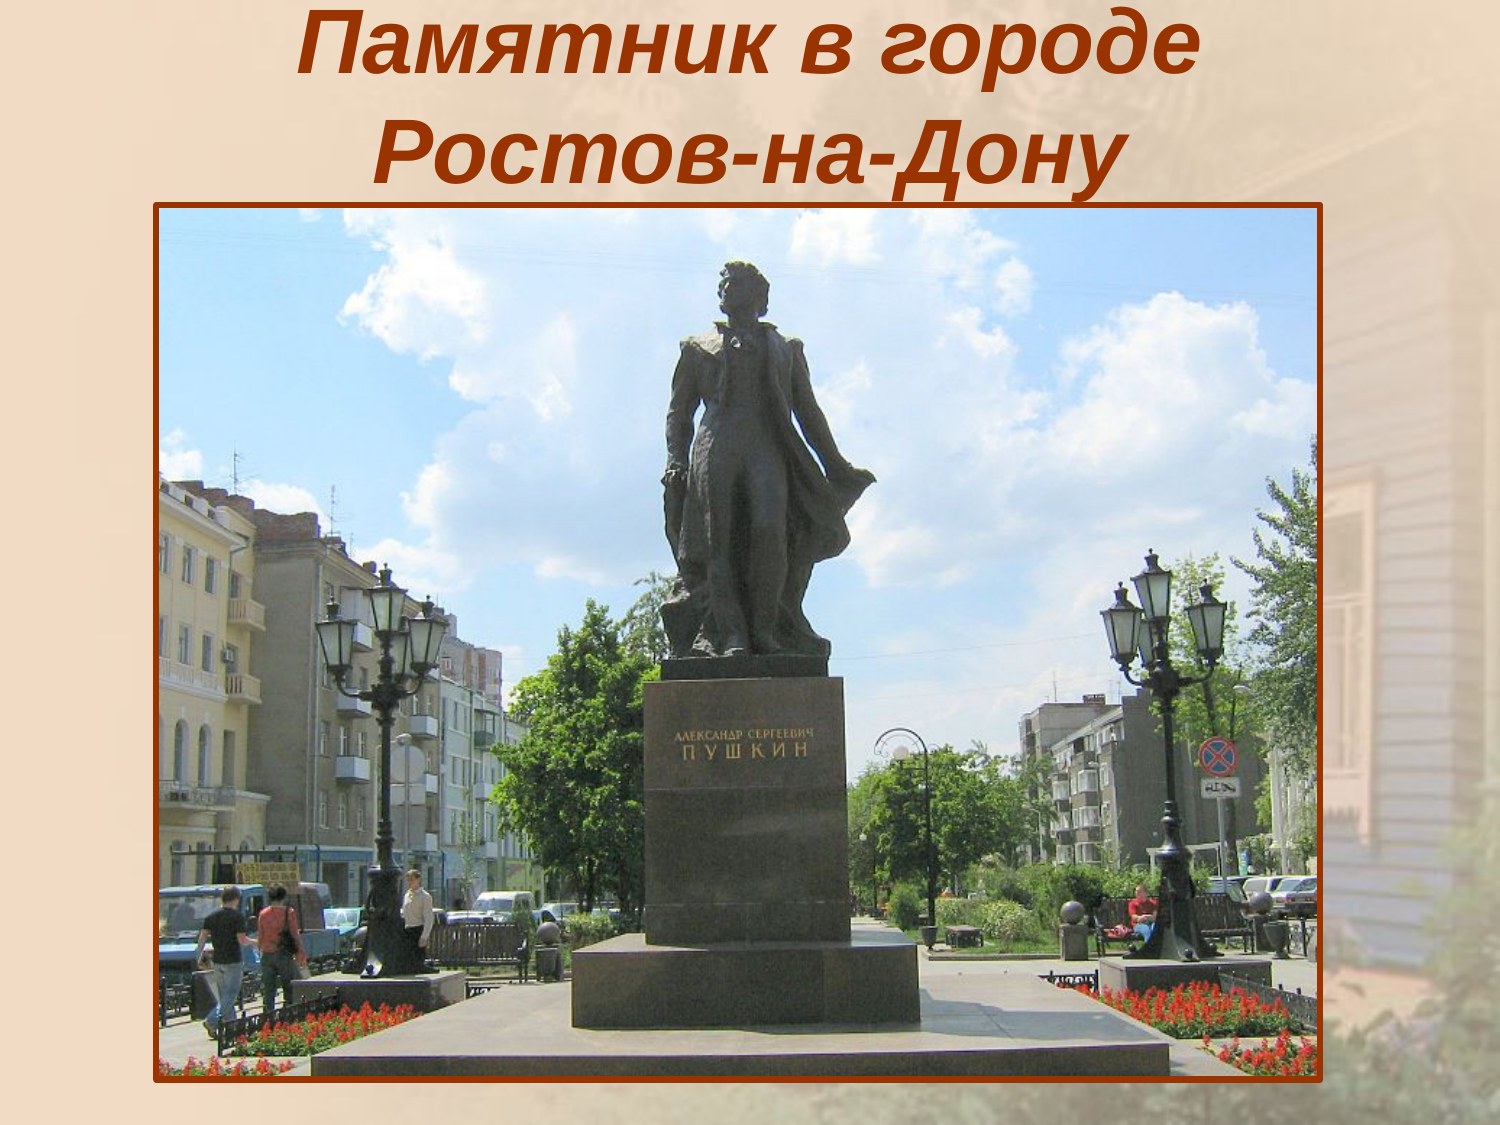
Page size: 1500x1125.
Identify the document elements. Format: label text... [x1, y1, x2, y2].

picture [0, 0, 1500, 1125]
title Памятник в городе Ростов-на-Дону [74, 0, 1426, 185]
